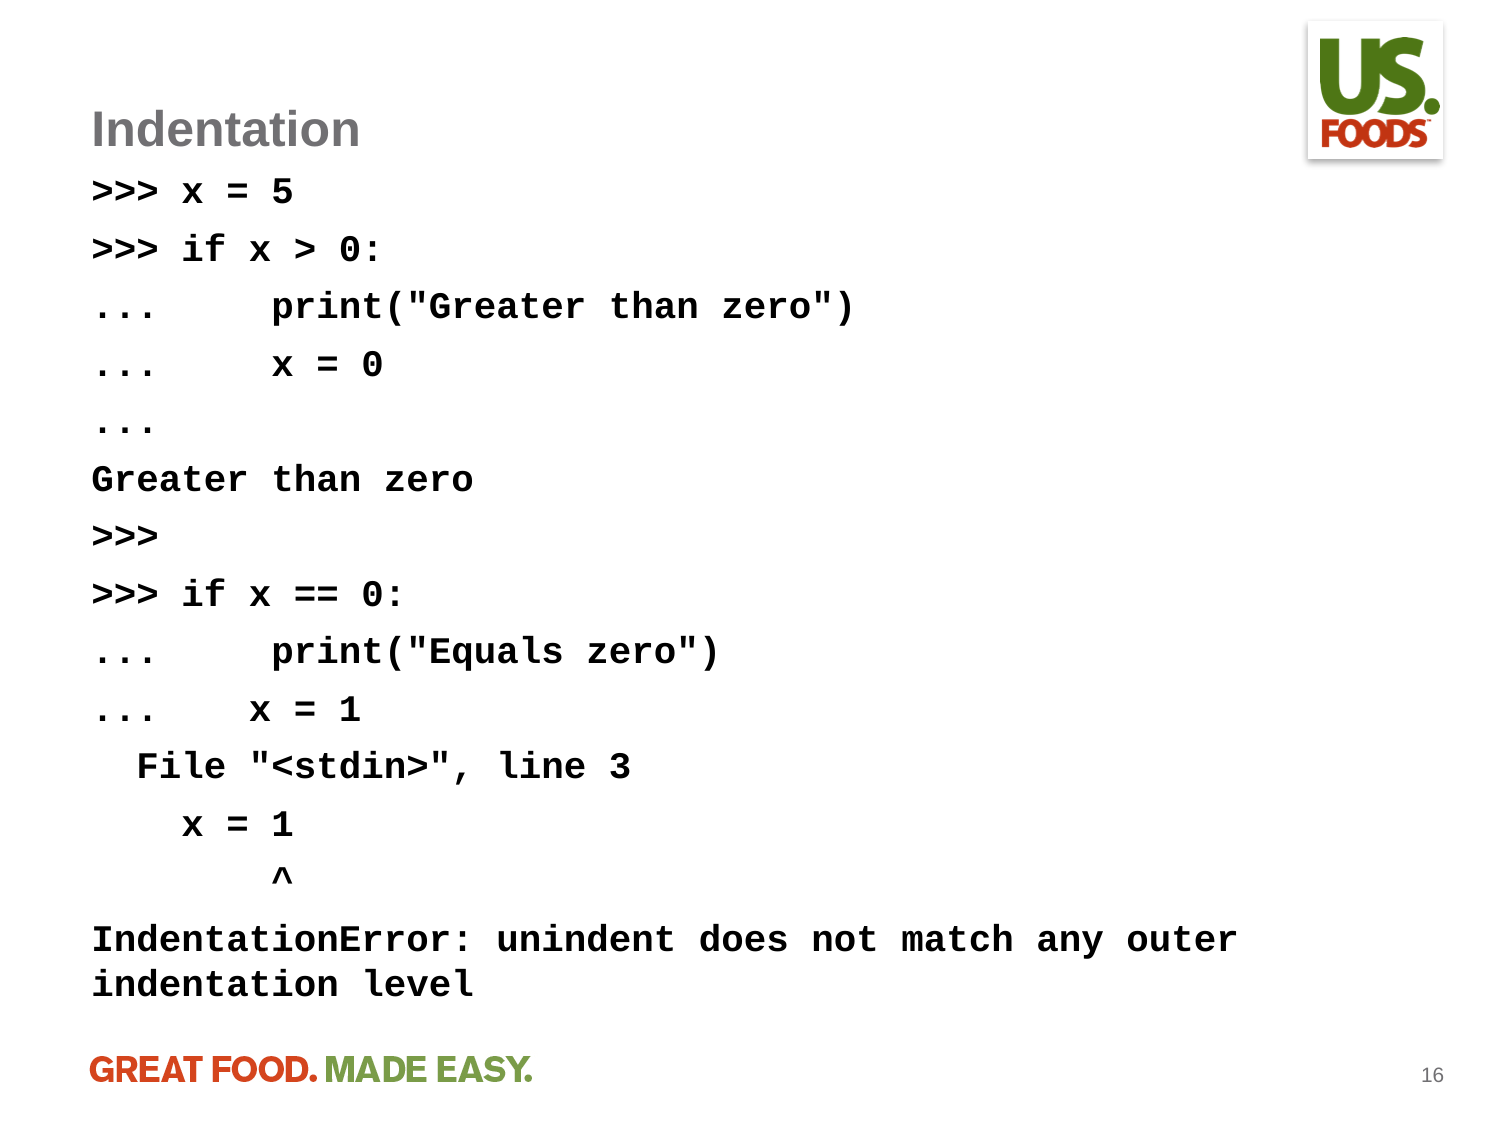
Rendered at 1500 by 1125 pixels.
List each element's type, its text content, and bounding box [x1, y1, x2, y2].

picture [66, 1018, 557, 1117]
title Indentation [91, 16, 1277, 157]
picture [1320, 37, 1440, 148]
list >>> x = 5 >>> if x > 0: ... print("Greater than zero") ... x = 0 ... Greater than zero >>> >>> if x == 0: ... print("Equals zero") ... x = 1 File "<stdin>", line 3 x = 1 ^ IndentationError: unindent does not match any outer indentation level [91, 166, 1393, 1030]
